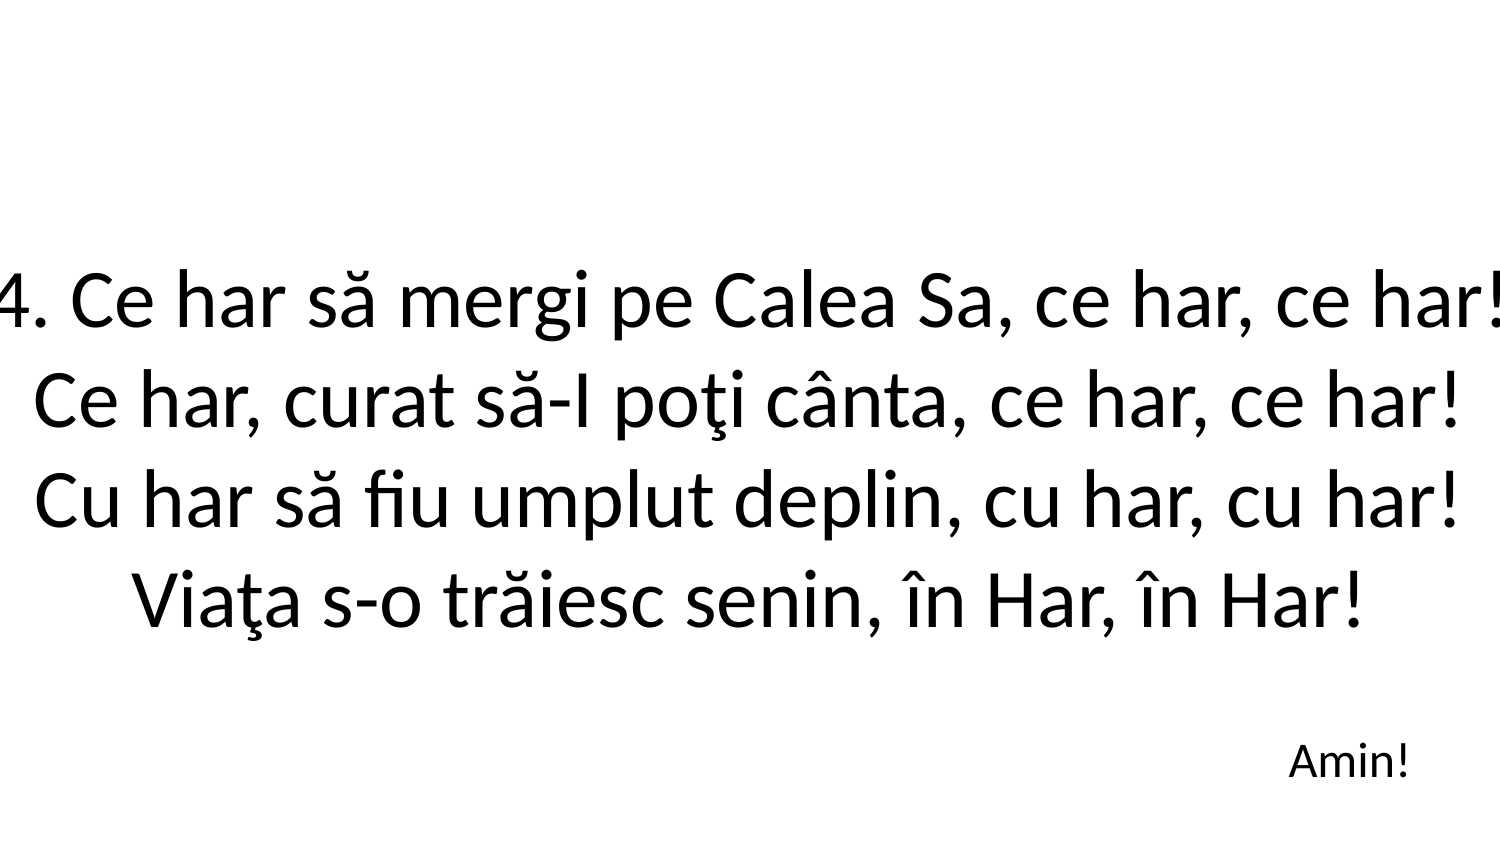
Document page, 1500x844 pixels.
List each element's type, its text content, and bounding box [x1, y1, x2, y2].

text_box Amin! [1273, 674, 1427, 795]
text_box 4. Ce har să mergi pe Calea Sa, ce har, ce har! Ce har, curat să-I poţi cânta, ce har, ce har! Cu har să fiu umplut deplin, cu har, cu har! Viaţa s-o trăiesc senin, în Har, în Har! [0, 192, 1500, 652]
